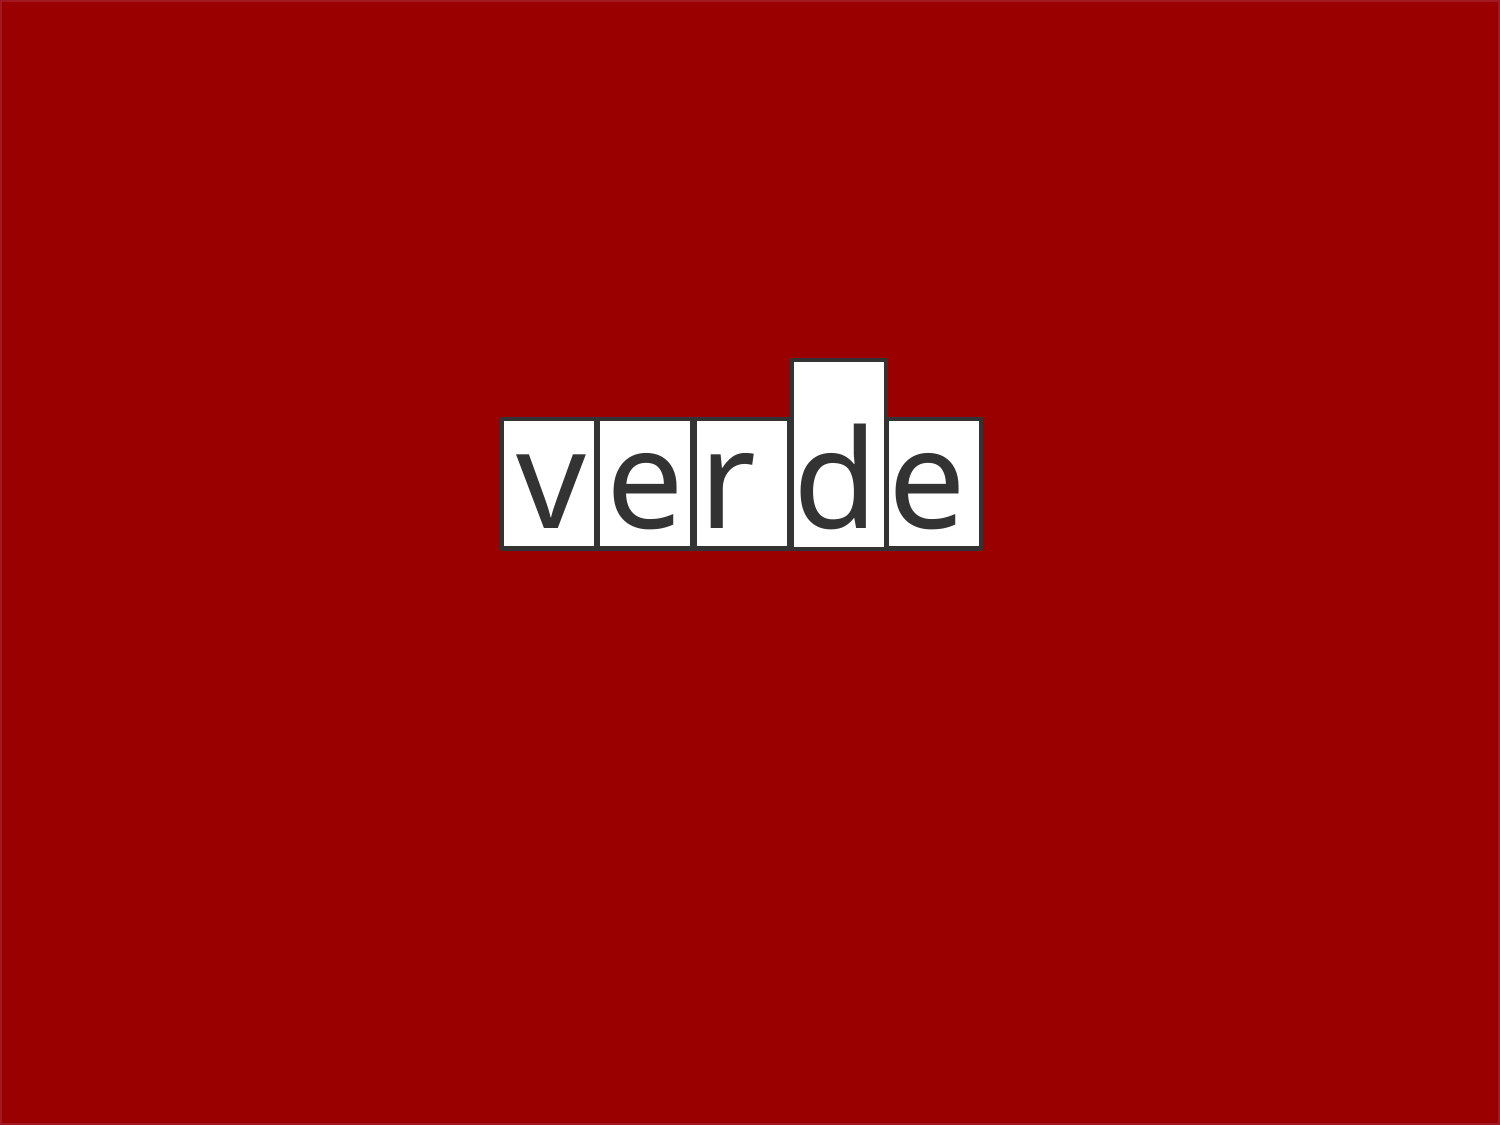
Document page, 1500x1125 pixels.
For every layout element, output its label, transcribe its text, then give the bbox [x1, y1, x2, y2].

text_box d [779, 384, 873, 564]
text_box [790, 358, 888, 384]
text_box r [685, 384, 779, 564]
text_box v [501, 384, 591, 564]
text_box e [873, 384, 969, 564]
text_box [969, 417, 983, 551]
text_box e [591, 384, 685, 564]
text_box [0, 0, 1500, 1125]
